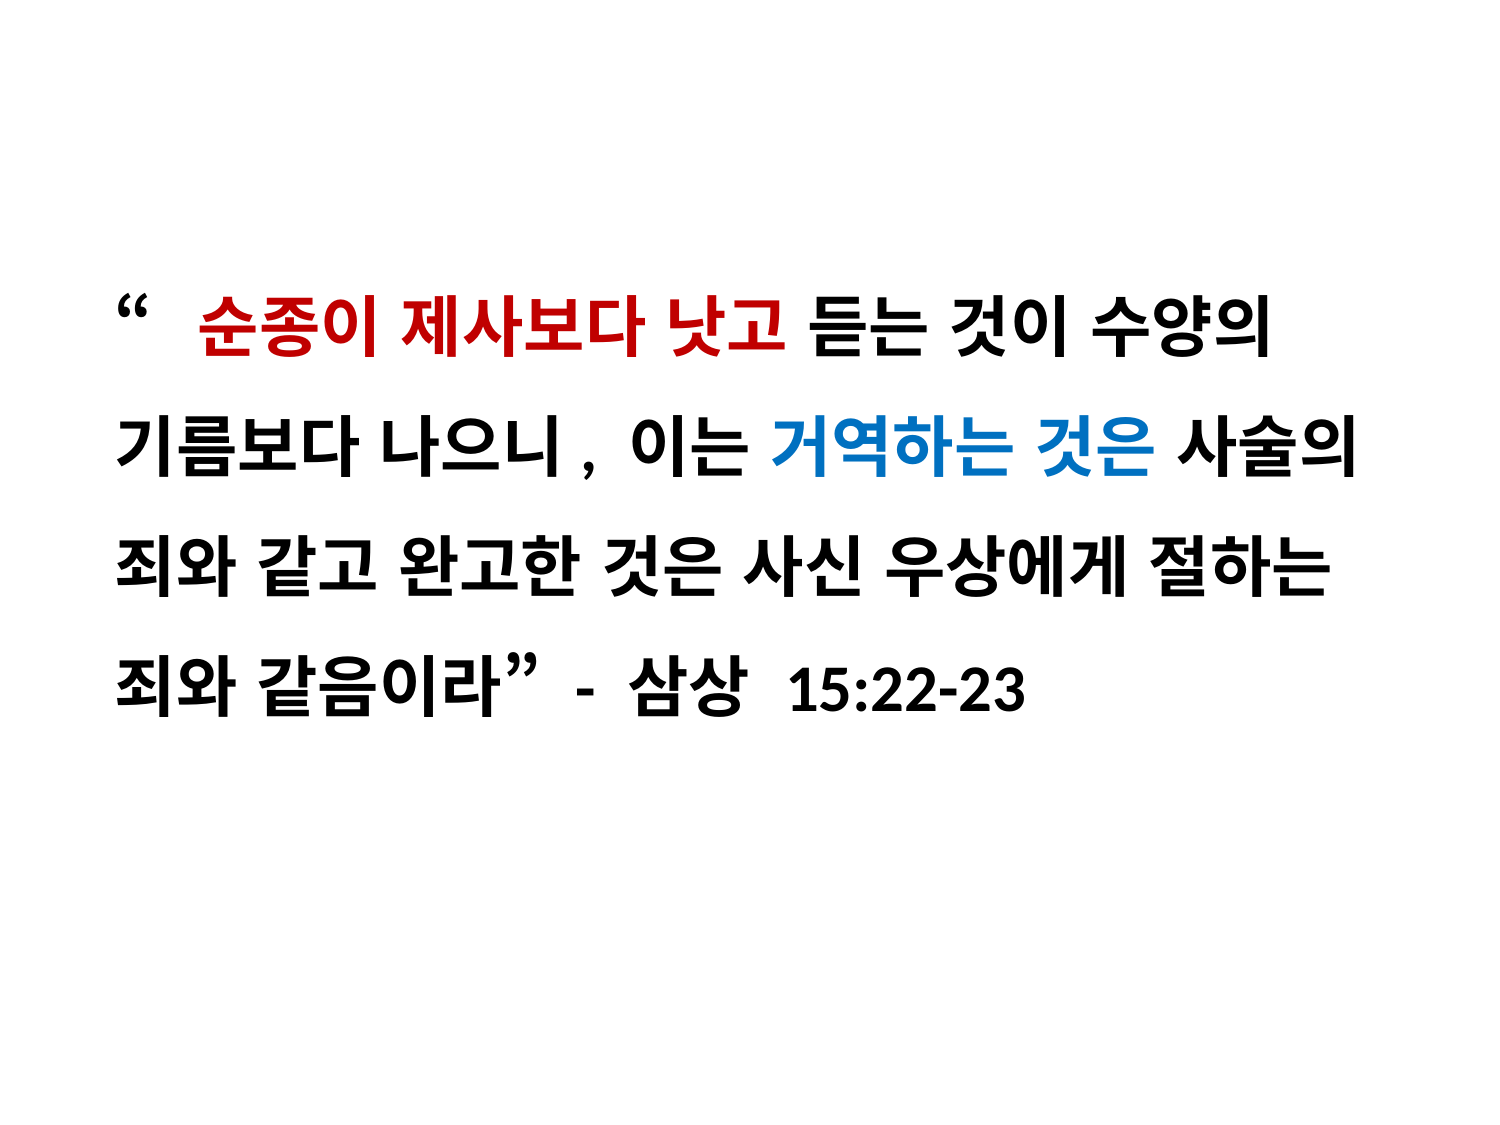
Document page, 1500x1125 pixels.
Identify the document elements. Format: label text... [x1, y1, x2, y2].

list “순종이 제사보다 낫고 듣는 것이 수양의 기름보다 나으니, 이는 거역하는 것은 사술의 죄와 같고 완고한 것은 사신 우상에게 절하는 죄와 같음이라” - 삼상 15:22-23 [99, 237, 1450, 980]
